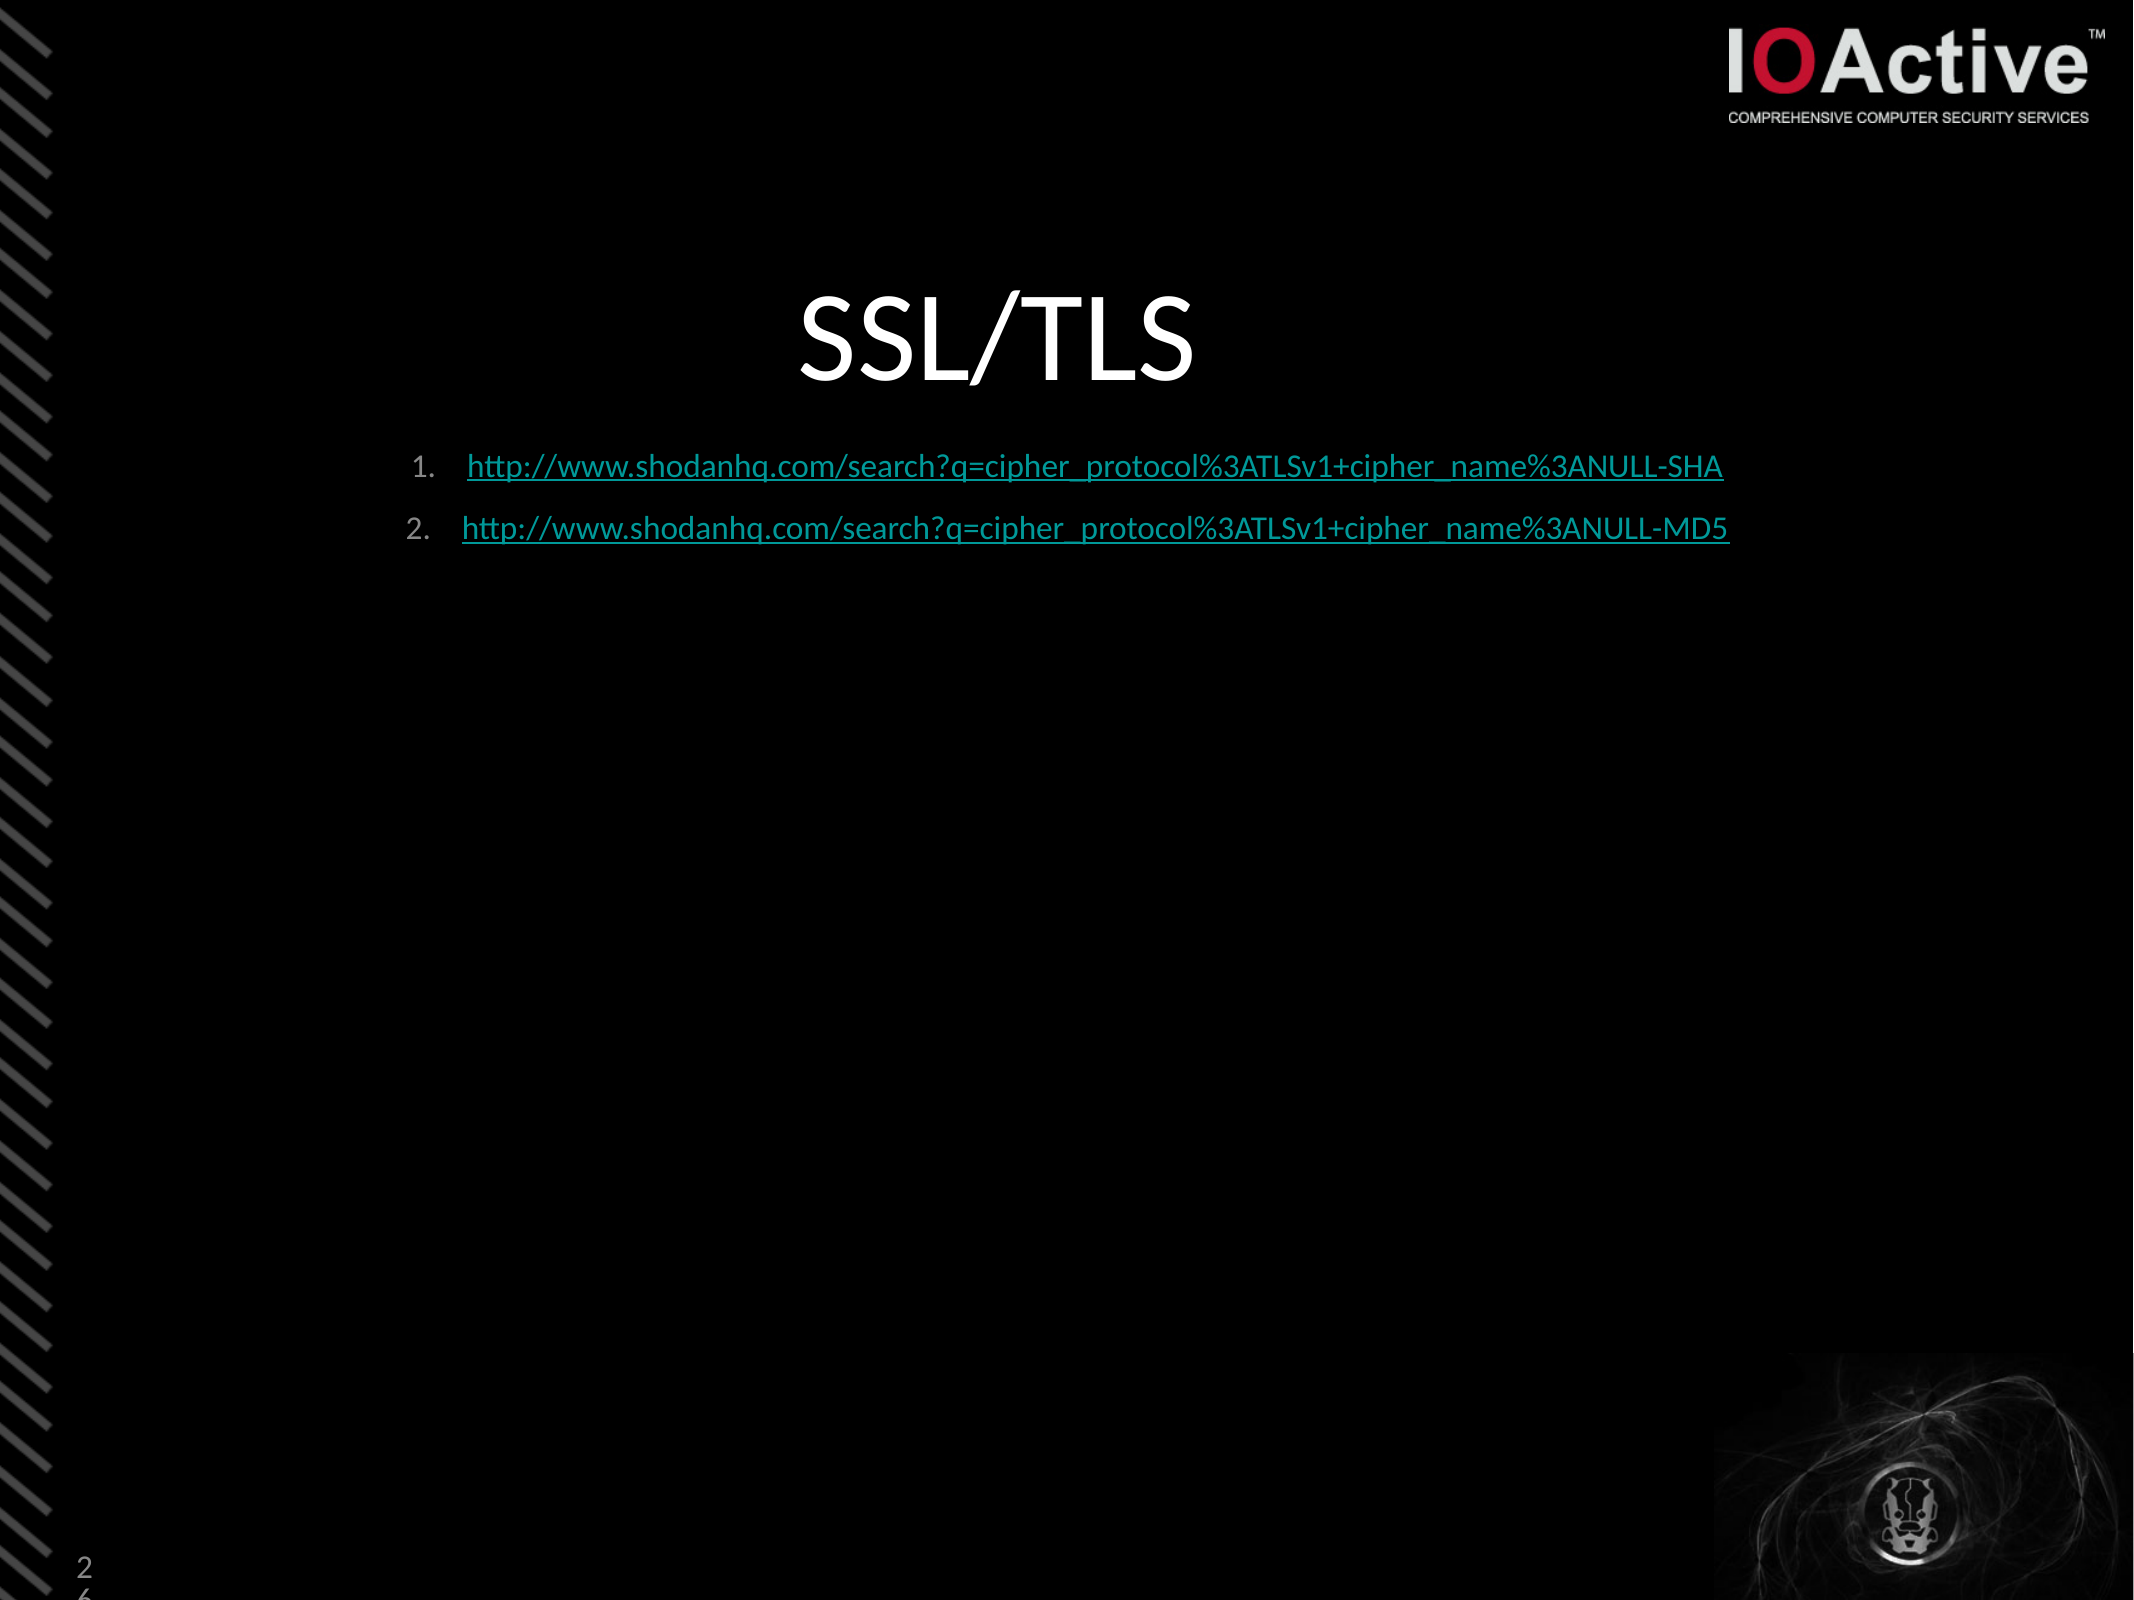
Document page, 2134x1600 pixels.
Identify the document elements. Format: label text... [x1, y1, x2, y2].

picture [1714, 1353, 2134, 1600]
title SSL/TLS [91, 157, 1905, 500]
picture [1729, 24, 2105, 123]
slide_number 26 [60, 1538, 110, 1592]
picture [0, 0, 55, 1600]
list http://www.shodanhq.com/search?q=cipher_protocol%3ATLSv1+cipher_name%3ANULL-SHA http://www.shodanhq.com/search?q=cipher_protocol%3ATLSv1+cipher_name%3ANULL-MD5 [320, 437, 1815, 1315]
